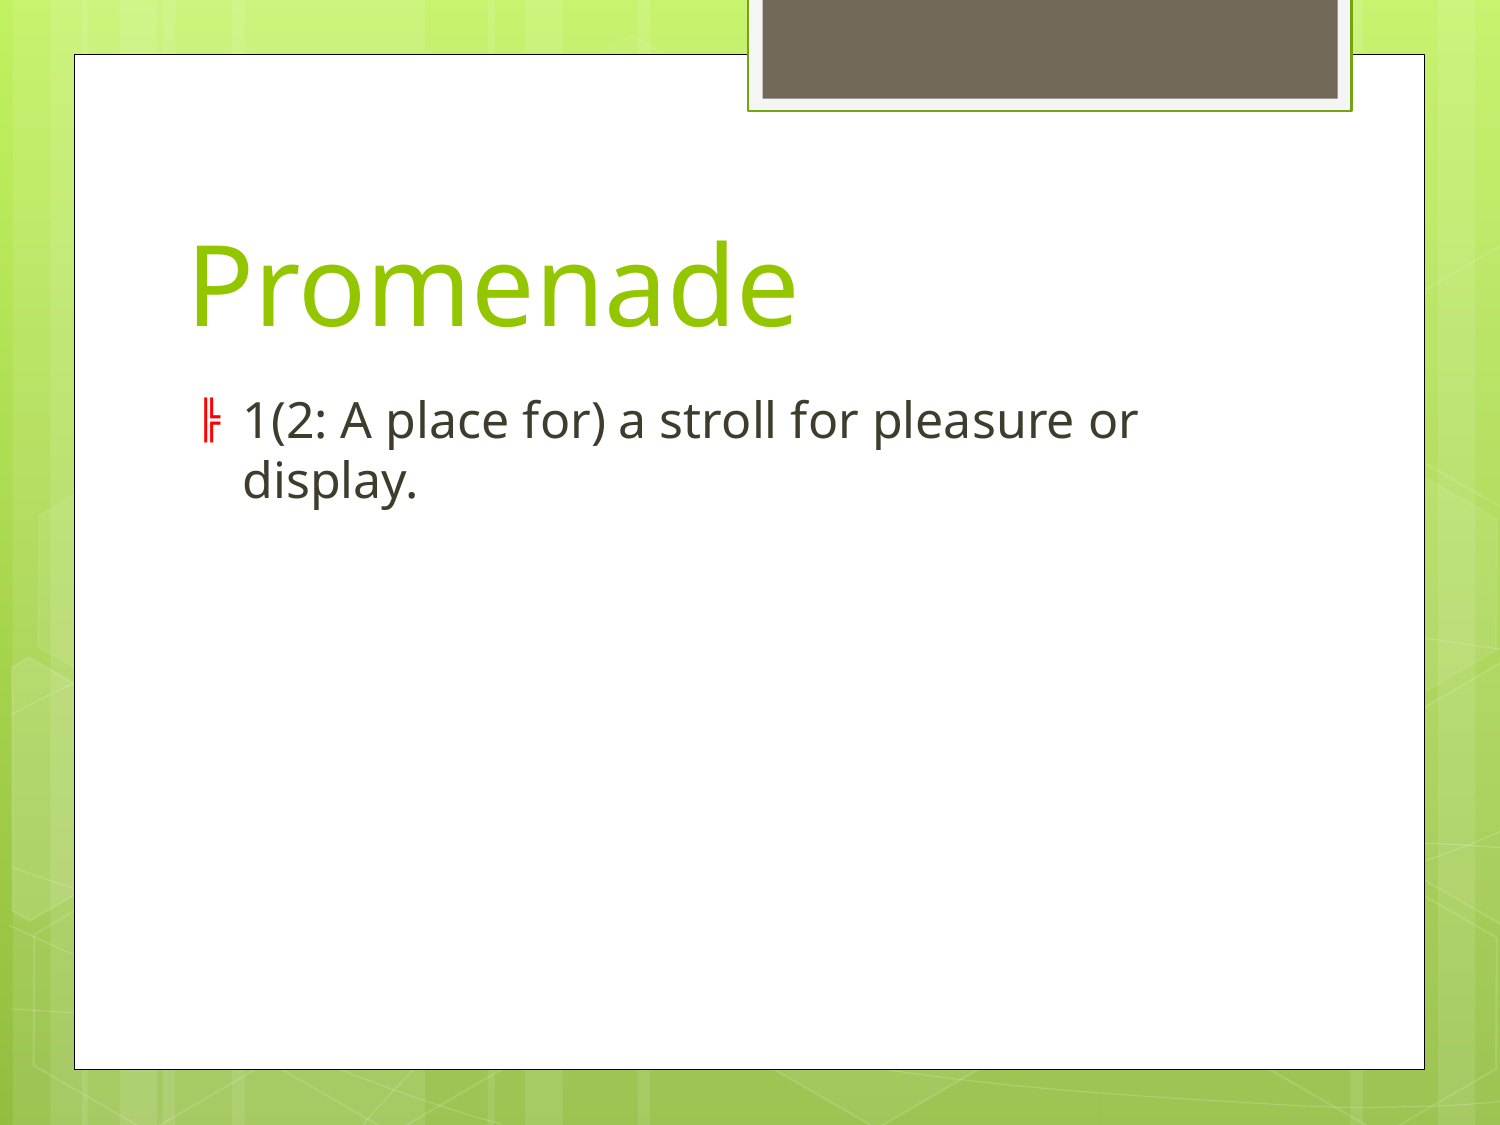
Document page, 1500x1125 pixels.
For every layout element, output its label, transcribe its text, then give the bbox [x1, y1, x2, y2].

list 1(2: A place for) a stroll for pleasure or display. [171, 381, 1283, 957]
title Promenade [171, 168, 1324, 357]
